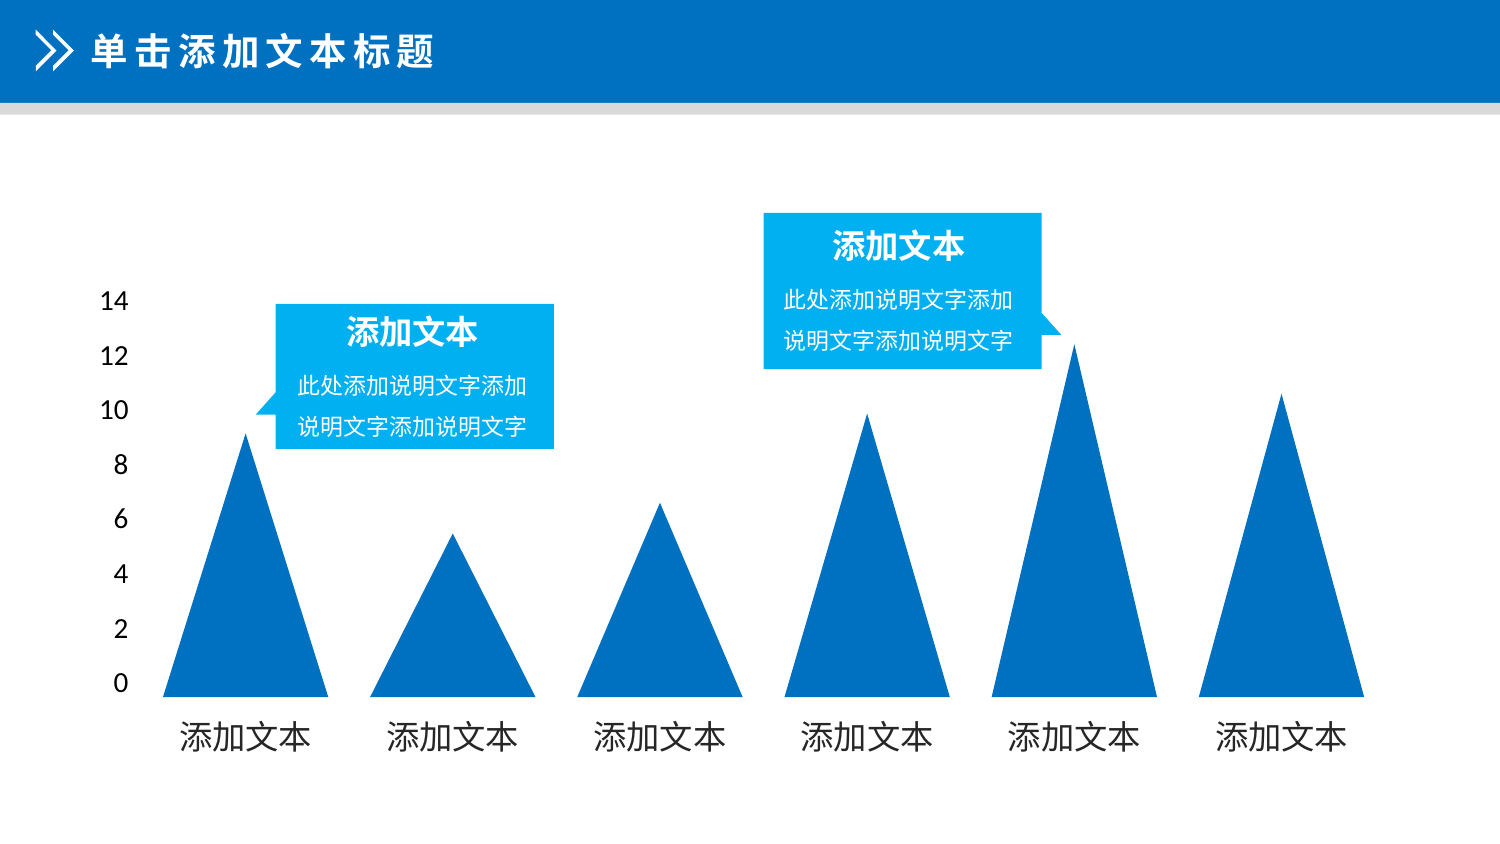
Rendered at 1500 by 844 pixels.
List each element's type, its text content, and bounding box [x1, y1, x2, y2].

text_box 添加文本 此处添加说明文字添加说明文字添加说明文字 [763, 218, 1035, 362]
text_box [0, 101, 1500, 117]
text_box 添加文本 [784, 708, 950, 764]
text_box [575, 500, 745, 700]
text_box [782, 411, 952, 700]
text_box [761, 210, 1064, 372]
text_box 添加文本 [577, 708, 743, 764]
text_box [0, 0, 1500, 101]
text_box 单击添加文本标题 [76, 20, 450, 80]
text_box [368, 531, 538, 700]
text_box 添加文本 [162, 708, 329, 764]
text_box [160, 431, 331, 700]
text_box [1196, 391, 1367, 700]
text_box 添加文本 [991, 708, 1157, 764]
text_box 添加文本 [370, 708, 536, 764]
text_box 添加文本 此处添加说明文字添加说明文字添加说明文字 [277, 303, 549, 448]
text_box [20, 35, 69, 66]
text_box [989, 342, 1160, 700]
text_box 添加文本 [1198, 708, 1365, 764]
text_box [90, 281, 138, 710]
text_box [253, 301, 556, 452]
